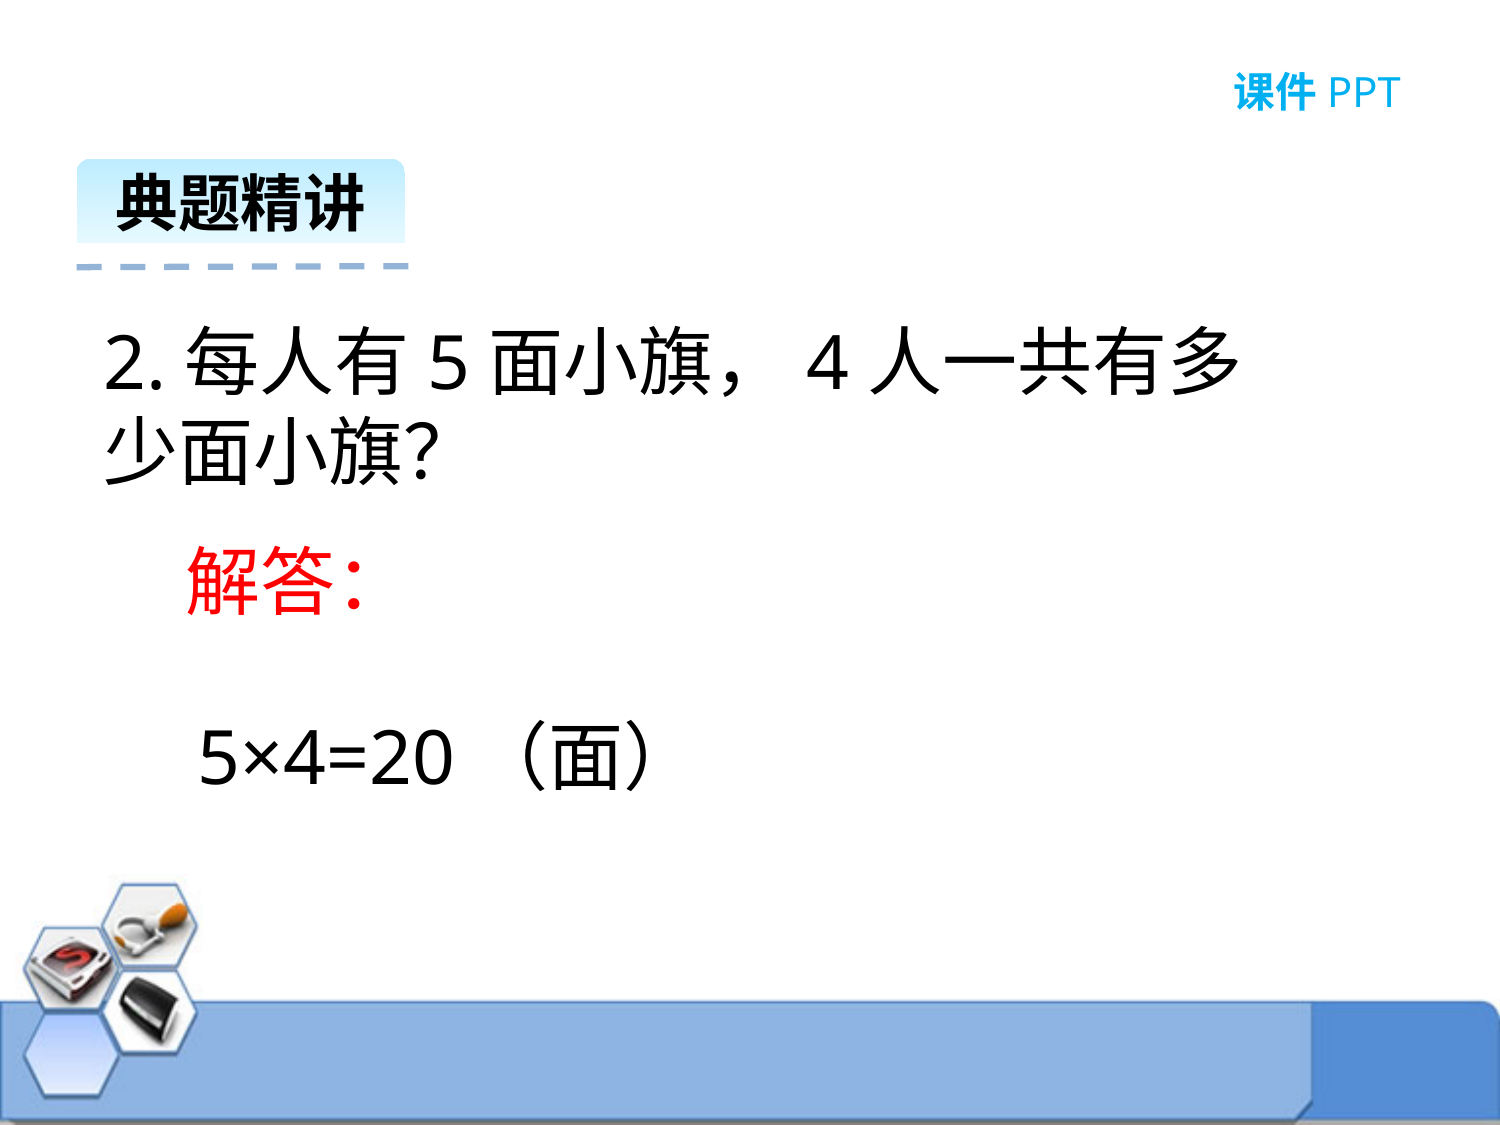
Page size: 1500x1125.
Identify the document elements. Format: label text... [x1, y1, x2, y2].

picture [0, 0, 1500, 1125]
text_box 课件PPT [1218, 58, 1418, 124]
text_box 5×4=20（面） [183, 656, 783, 807]
text_box 解答： [171, 527, 561, 632]
text_box 2.每人有5面小旗，4人一共有多少面小旗？ [88, 307, 1319, 502]
text_box 典题精讲 [76, 158, 405, 244]
